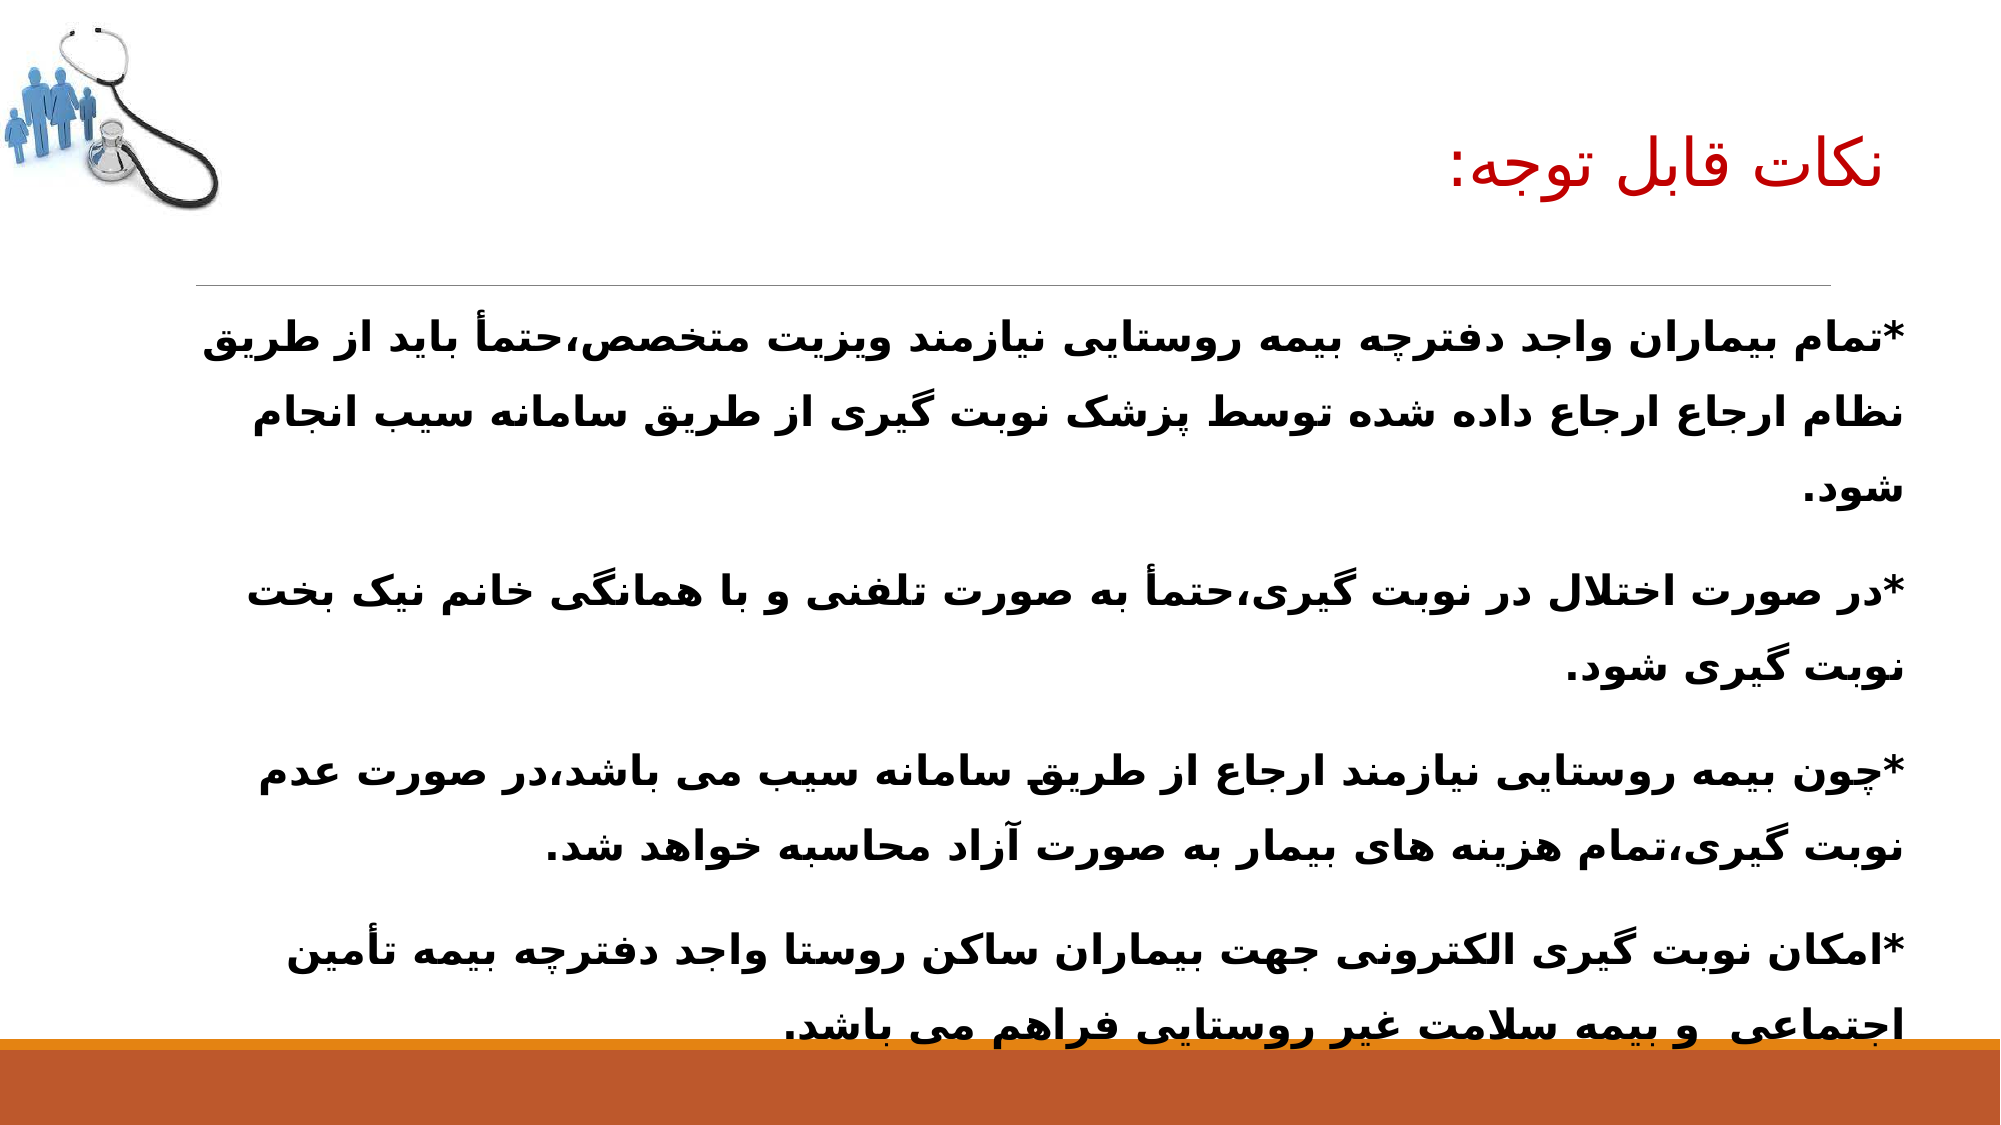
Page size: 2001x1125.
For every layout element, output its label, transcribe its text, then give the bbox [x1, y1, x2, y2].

picture [0, 12, 225, 236]
list *تمام بیماران واجد دفترچه بیمه روستایی نیازمند ویزیت متخصص،حتمأ باید از طریق نظام ارجاع ارجاع داده شده توسط پزشک نوبت گیری از طریق سامانه سیب انجام شود. *در صورت اختلال در نوبت گیری،حتمأ به صورت تلفنی و با همانگی خانم نیک بخت نوبت گیری شود. *چون بیمه روستایی نیازمند ارجاع از طریق سامانه سیب می باشد،در صورت عدم نوبت گیری،تمام هزینه های بیمار به صورت آزاد محاسبه خواهد شد. *امکان نوبت گیری الکترونی جهت بیماران ساکن روستا واجد دفترچه بیمه تأمین اجتماعی و بیمه سلامت غیر روستایی فراهم می باشد. [156, 277, 1921, 1022]
title نکات قابل توجه: [233, 124, 1902, 208]
